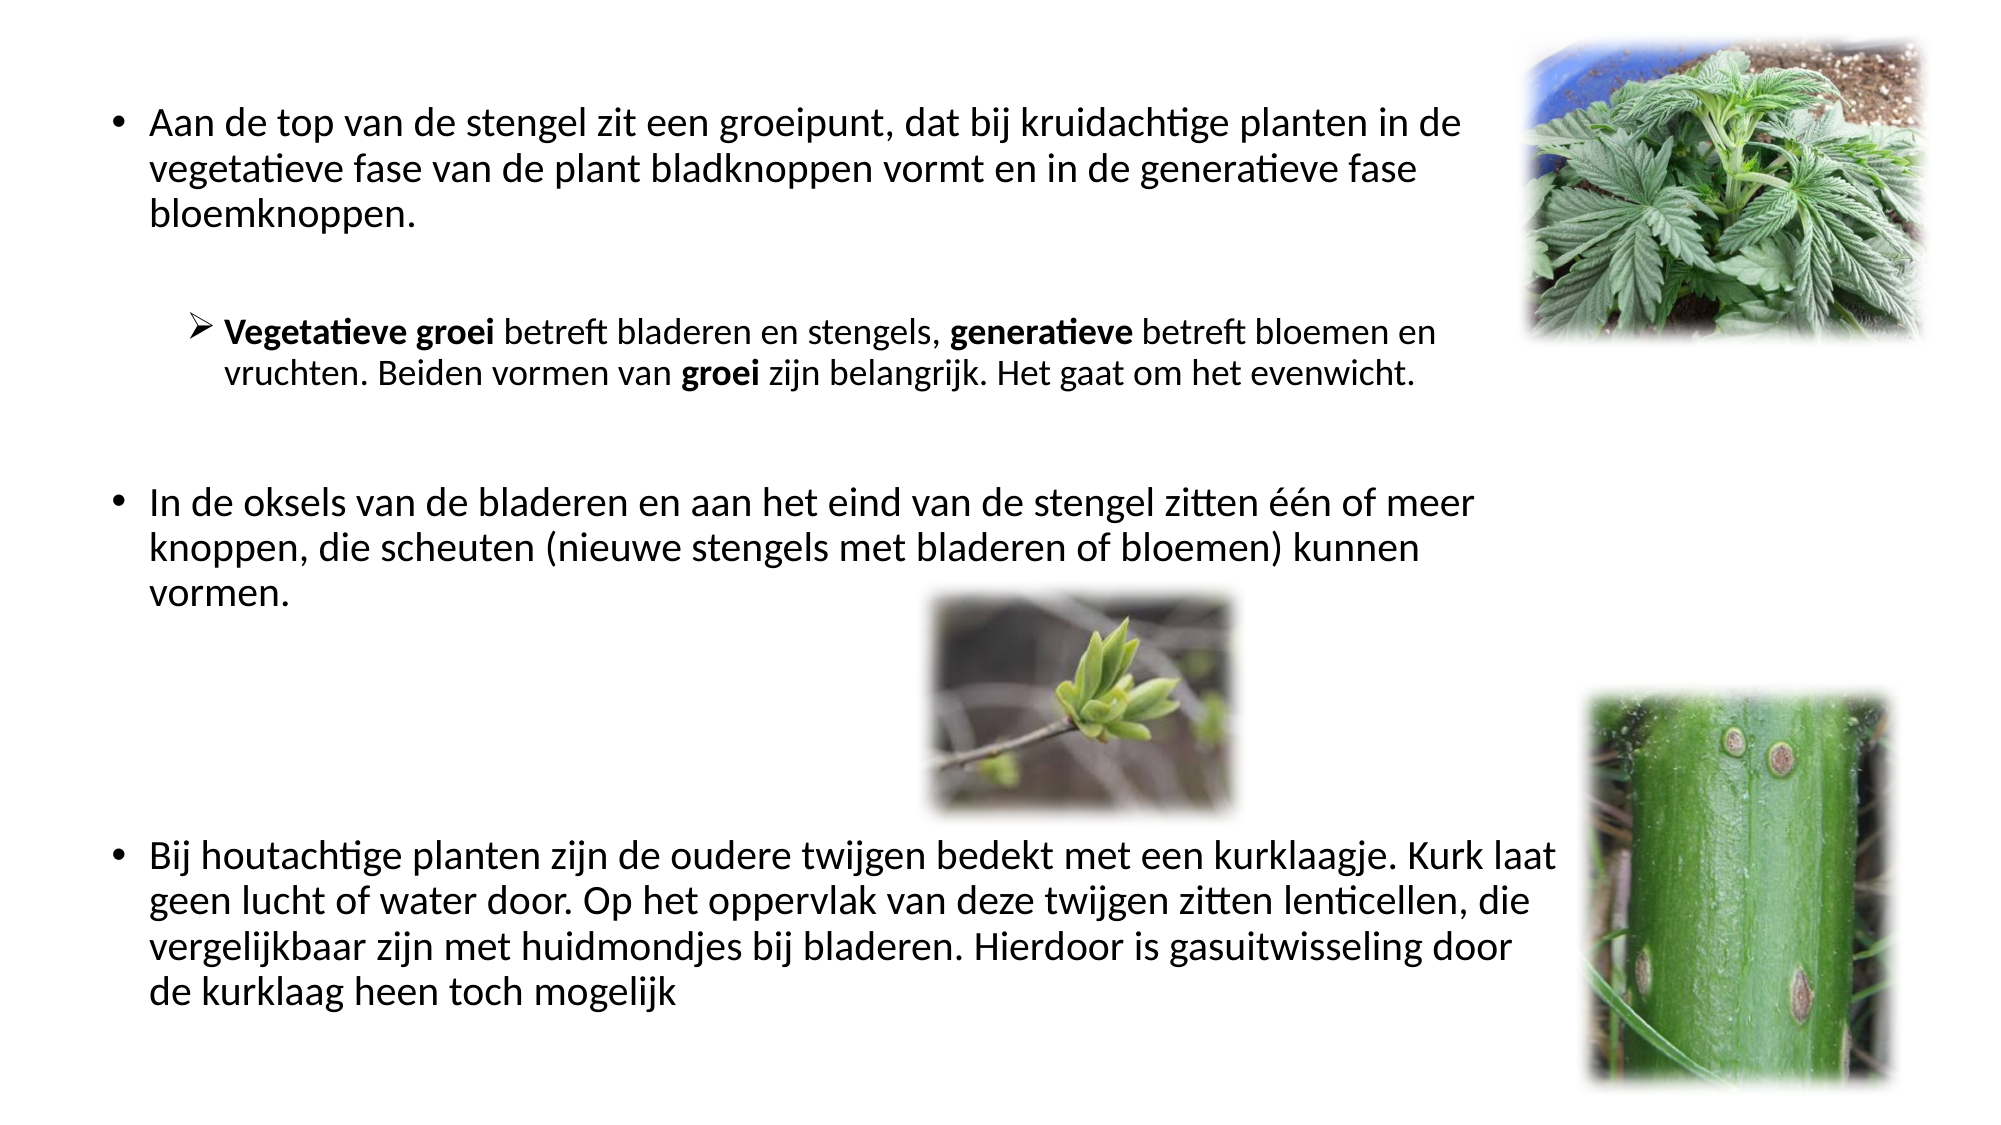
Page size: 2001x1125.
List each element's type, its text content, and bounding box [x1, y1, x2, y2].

picture [915, 579, 1247, 828]
picture [1574, 680, 1904, 1097]
picture [1516, 31, 1933, 349]
list Aan de top van de stengel zit een groeipunt, dat bij kruidachtige planten in de vegetatieve fase van de plant bladknoppen vormt en in de generatieve fase bloemknoppen. Vegetatieve groei betreft bladeren en stengels, generatieve betreft bloemen en vruchten. Beiden vormen van groei zijn belangrijk. Het gaat om het evenwicht. In de oksels van de bladeren en aan het eind van de stengel zitten één of meer knoppen, die scheuten (nieuwe stengels met bladeren of bloemen) kunnen vormen. Bij houtachtige planten zijn de oudere twijgen bedekt met een kurklaagje. Kurk laat geen lucht of water door. Op het oppervlak van deze twijgen zitten lenticellen, die vergelijkbaar zijn met huidmondjes bij bladeren. Hierdoor is gasuitwisseling door de kurklaag heen toch mogelijk [96, 93, 1575, 1125]
